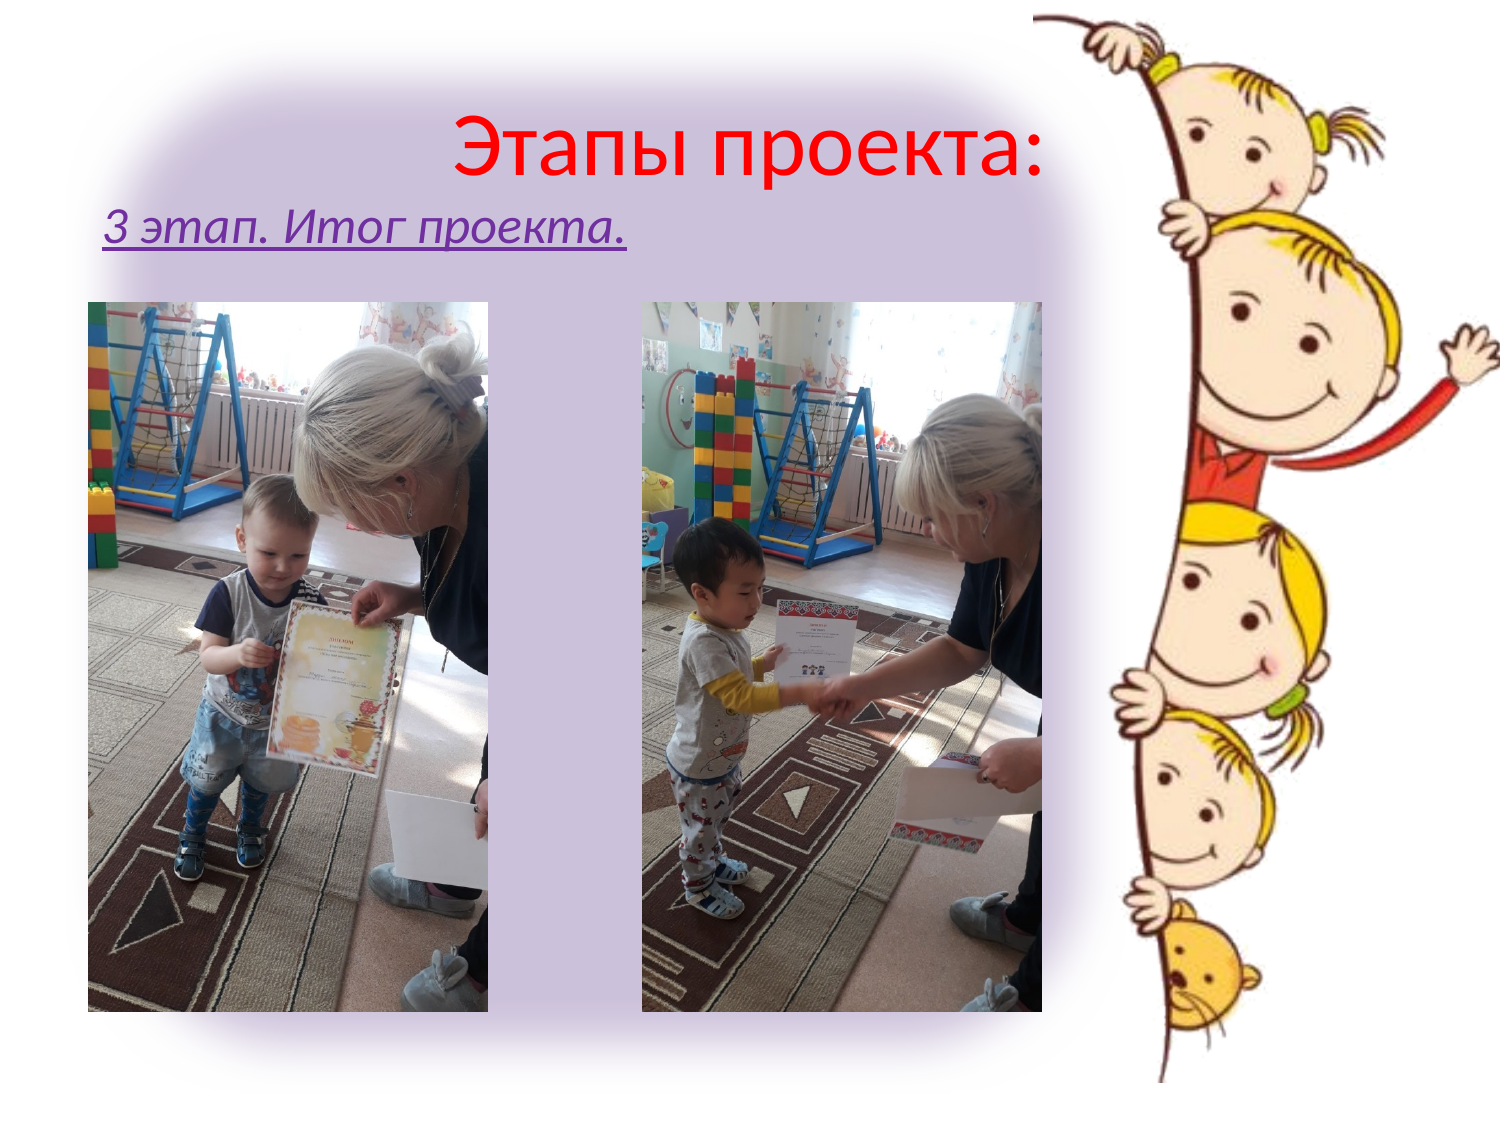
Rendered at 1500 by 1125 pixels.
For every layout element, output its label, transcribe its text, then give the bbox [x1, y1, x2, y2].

picture [88, 302, 488, 1012]
picture [642, 0, 1500, 1083]
title Этапы проекта: [75, 45, 1425, 233]
list 3 этап. Итог проекта. [75, 184, 1317, 1005]
